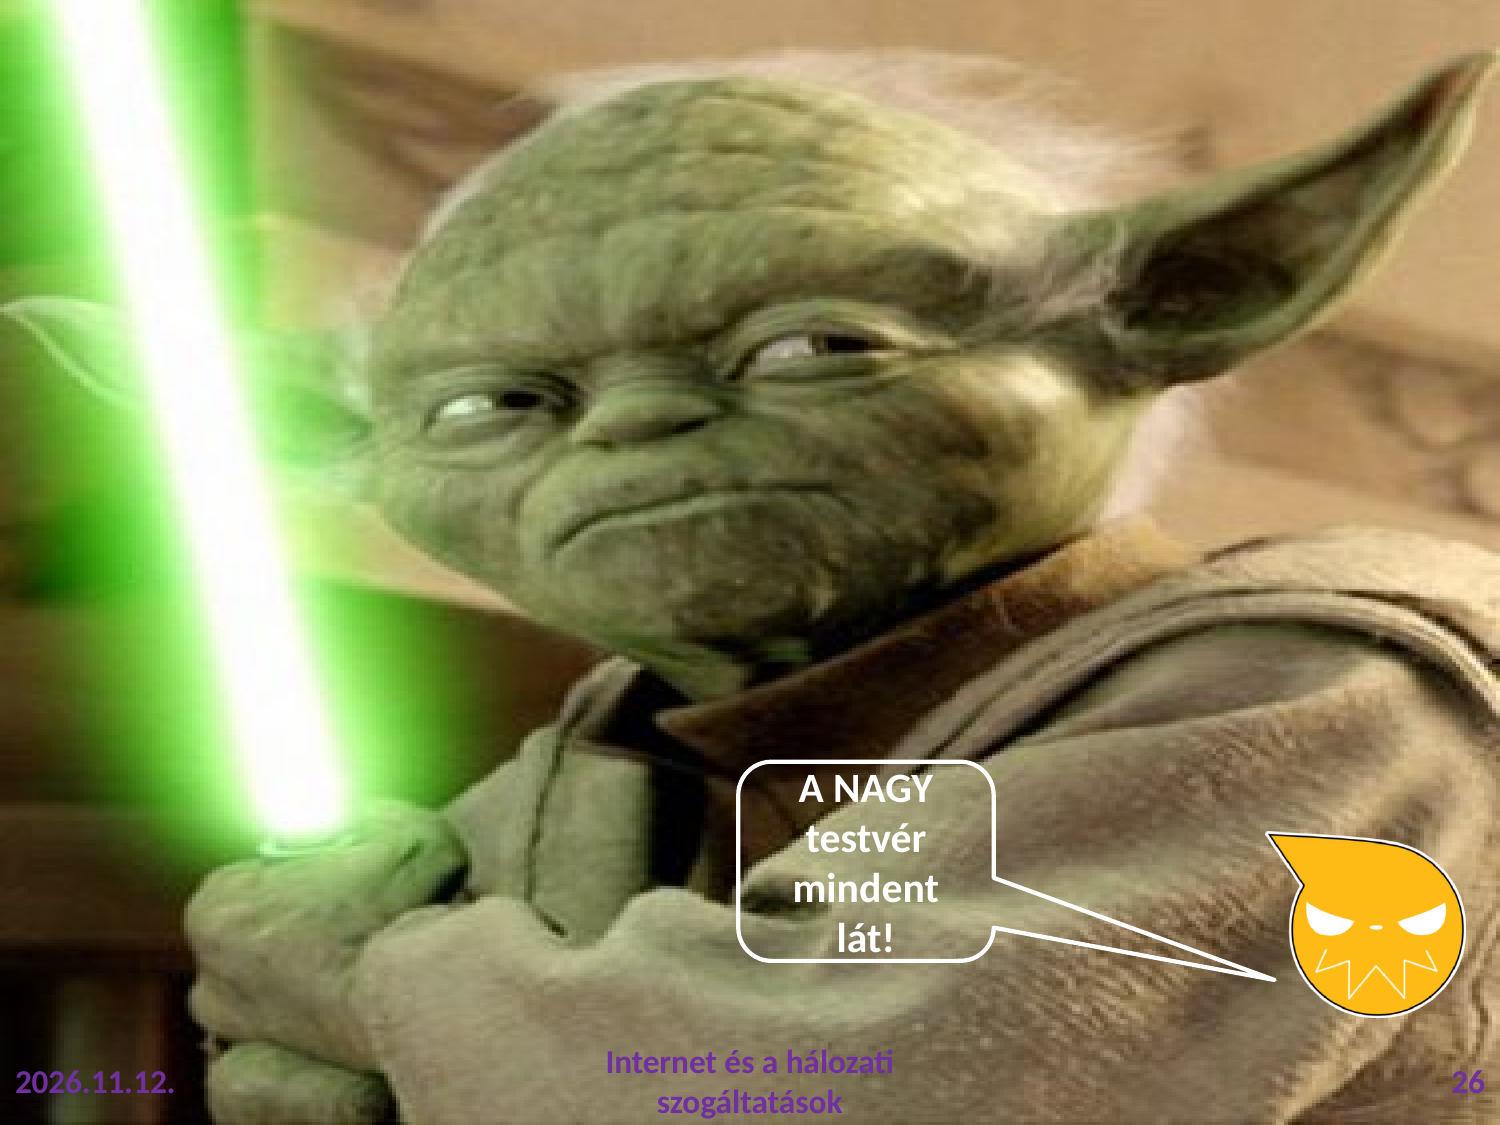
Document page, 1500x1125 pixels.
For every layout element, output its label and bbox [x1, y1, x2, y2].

picture [1265, 831, 1466, 1018]
list [0, 0, 1500, 1125]
